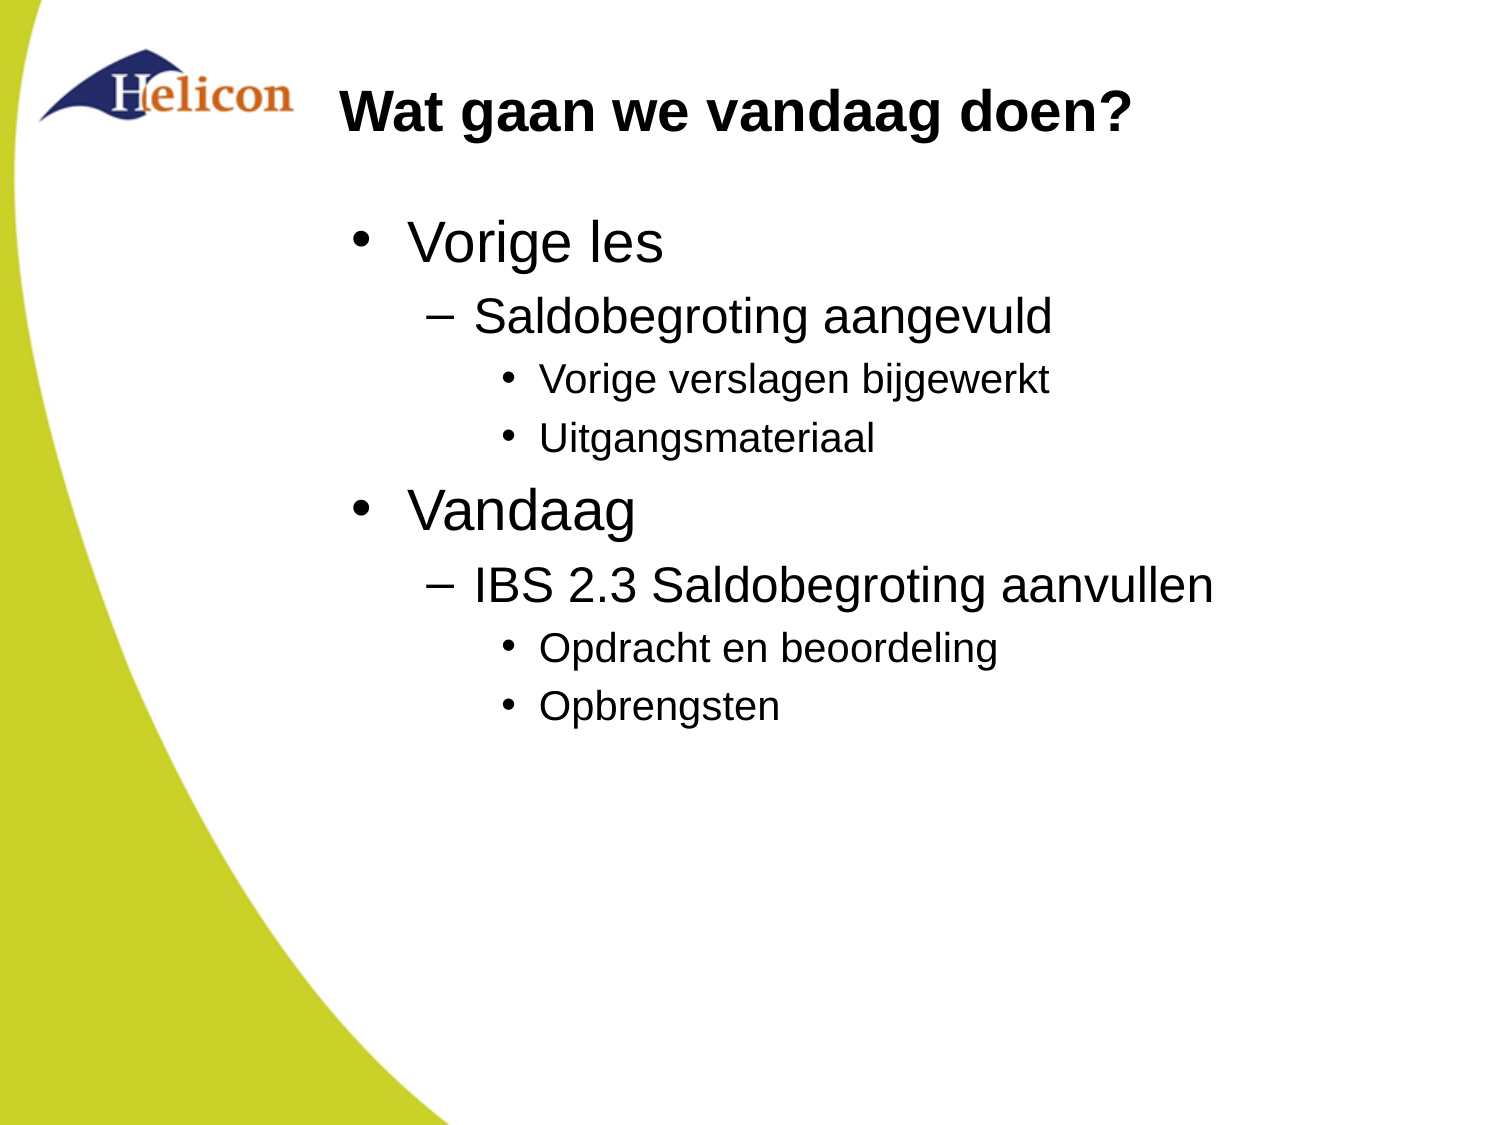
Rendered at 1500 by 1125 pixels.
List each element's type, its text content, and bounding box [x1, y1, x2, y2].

picture [0, 0, 1500, 1125]
title Wat gaan we vandaag doen? [324, 54, 1415, 161]
list Vorige les Saldobegroting aangevuld Vorige verslagen bijgewerkt Uitgangsmateriaal Vandaag IBS 2.3 Saldobegroting aanvullen Opdracht en beoordeling Opbrengsten [336, 196, 1425, 1005]
